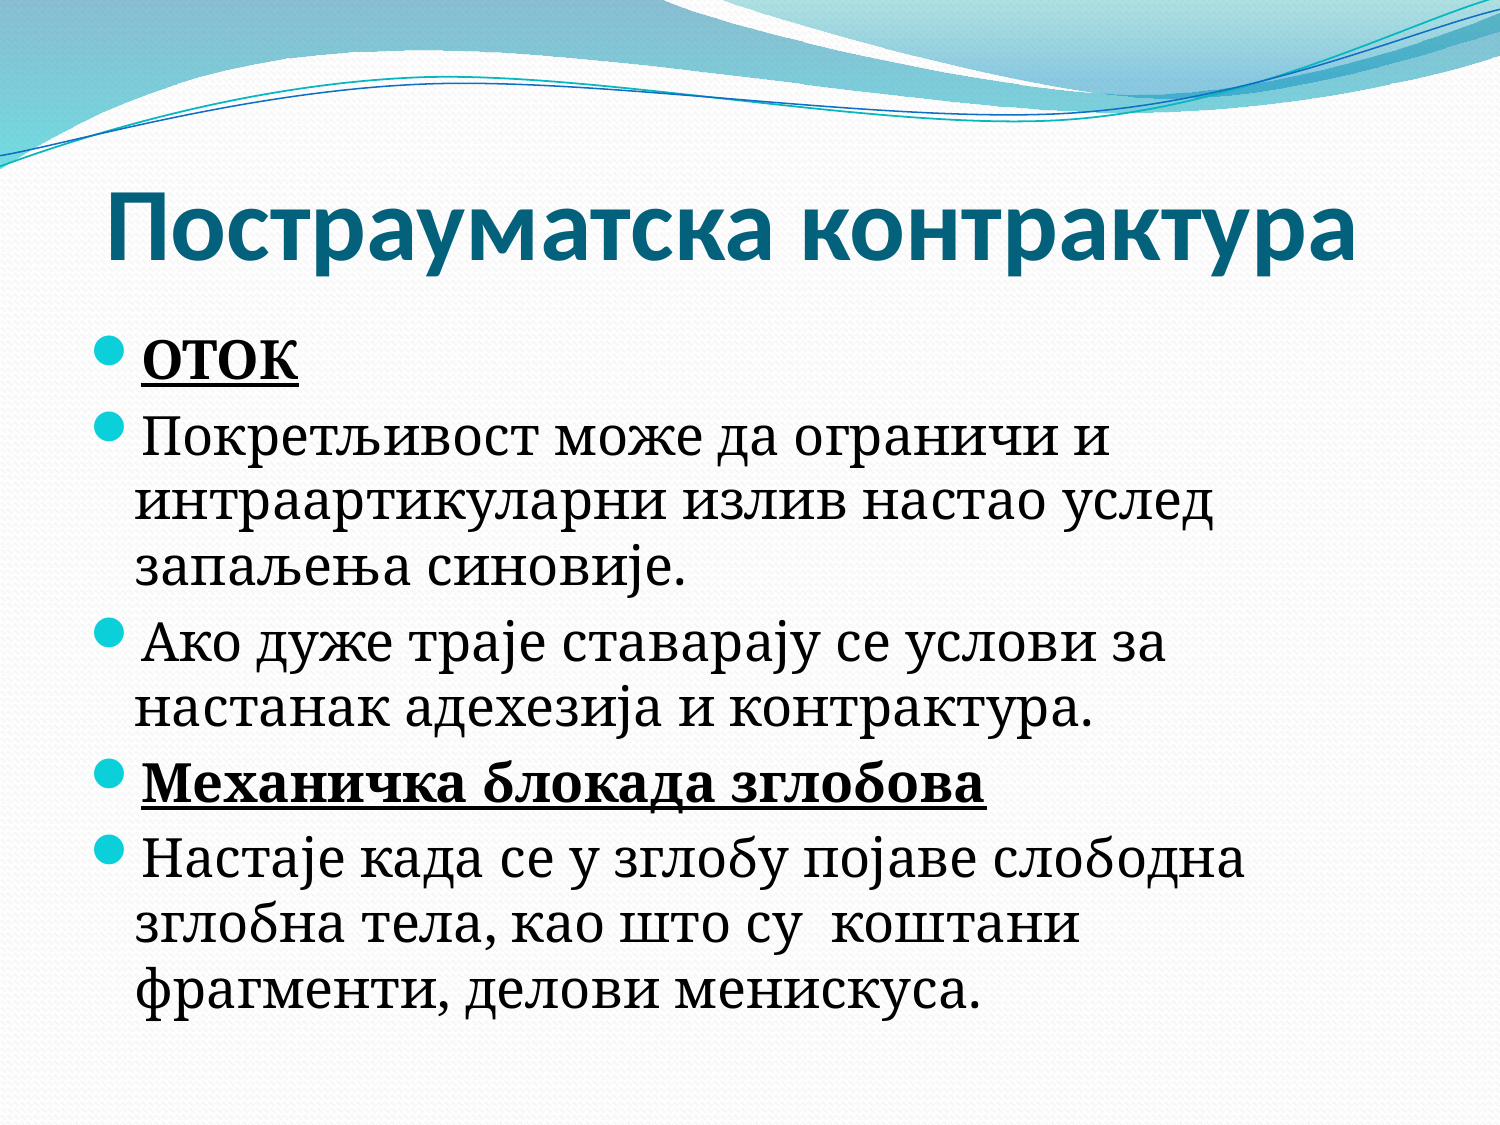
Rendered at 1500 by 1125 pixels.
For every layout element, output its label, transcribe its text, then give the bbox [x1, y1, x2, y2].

list ОТОК Покретљивост може да ограничи и интраартикуларни излив настао услед запаљења синовије. Ако дуже траје ставарају се услови за настанак адехезија и контрактура. Механичка блокада зглобова Настаје када се у зглобу појаве слободна зглобна тела, као што су коштани фрагменти, делови менискуса. [75, 317, 1425, 1038]
title Пострауматска контрактура [105, 93, 1456, 282]
